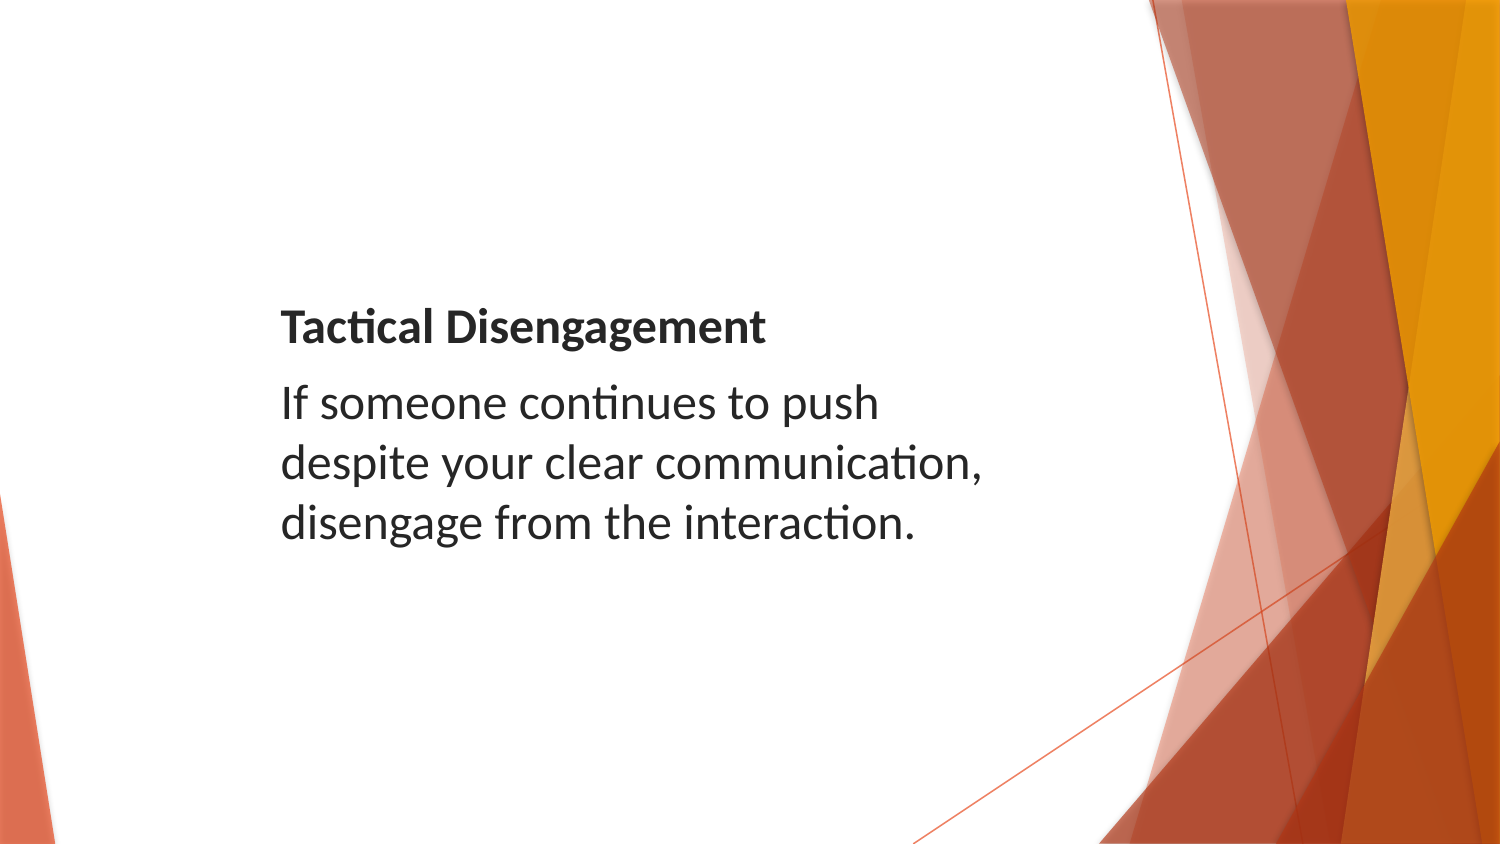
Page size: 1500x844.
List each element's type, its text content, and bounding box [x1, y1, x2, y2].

list Tactical Disengagement If someone continues to push despite your clear communication, disengage from the interaction. [265, 67, 1034, 777]
